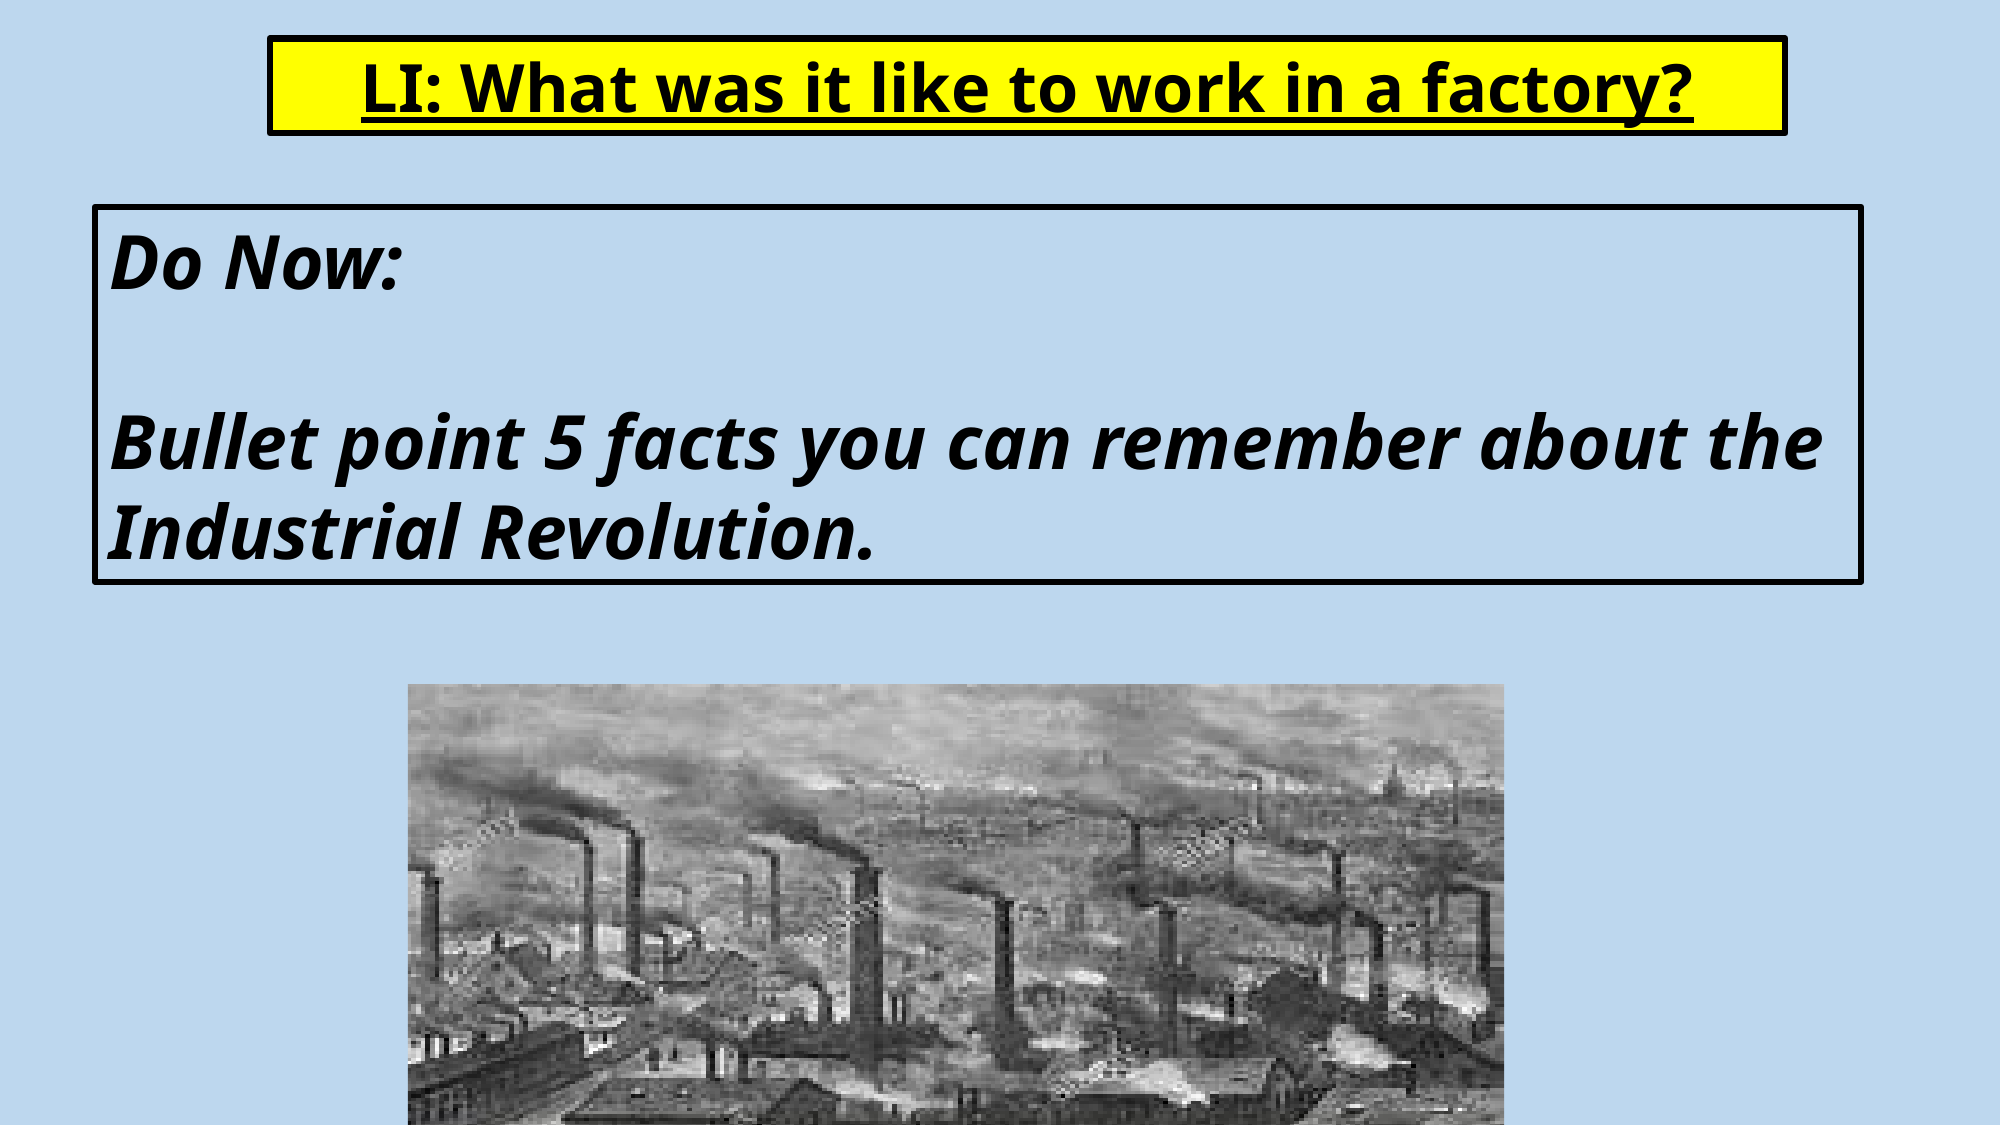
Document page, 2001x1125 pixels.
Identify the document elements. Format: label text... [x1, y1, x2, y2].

text_box Do Now: Bullet point 5 facts you can remember about the Industrial Revolution. [95, 206, 1862, 582]
text_box LI: What was it like to work in a factory? [269, 38, 1786, 134]
picture [407, 684, 1505, 1125]
